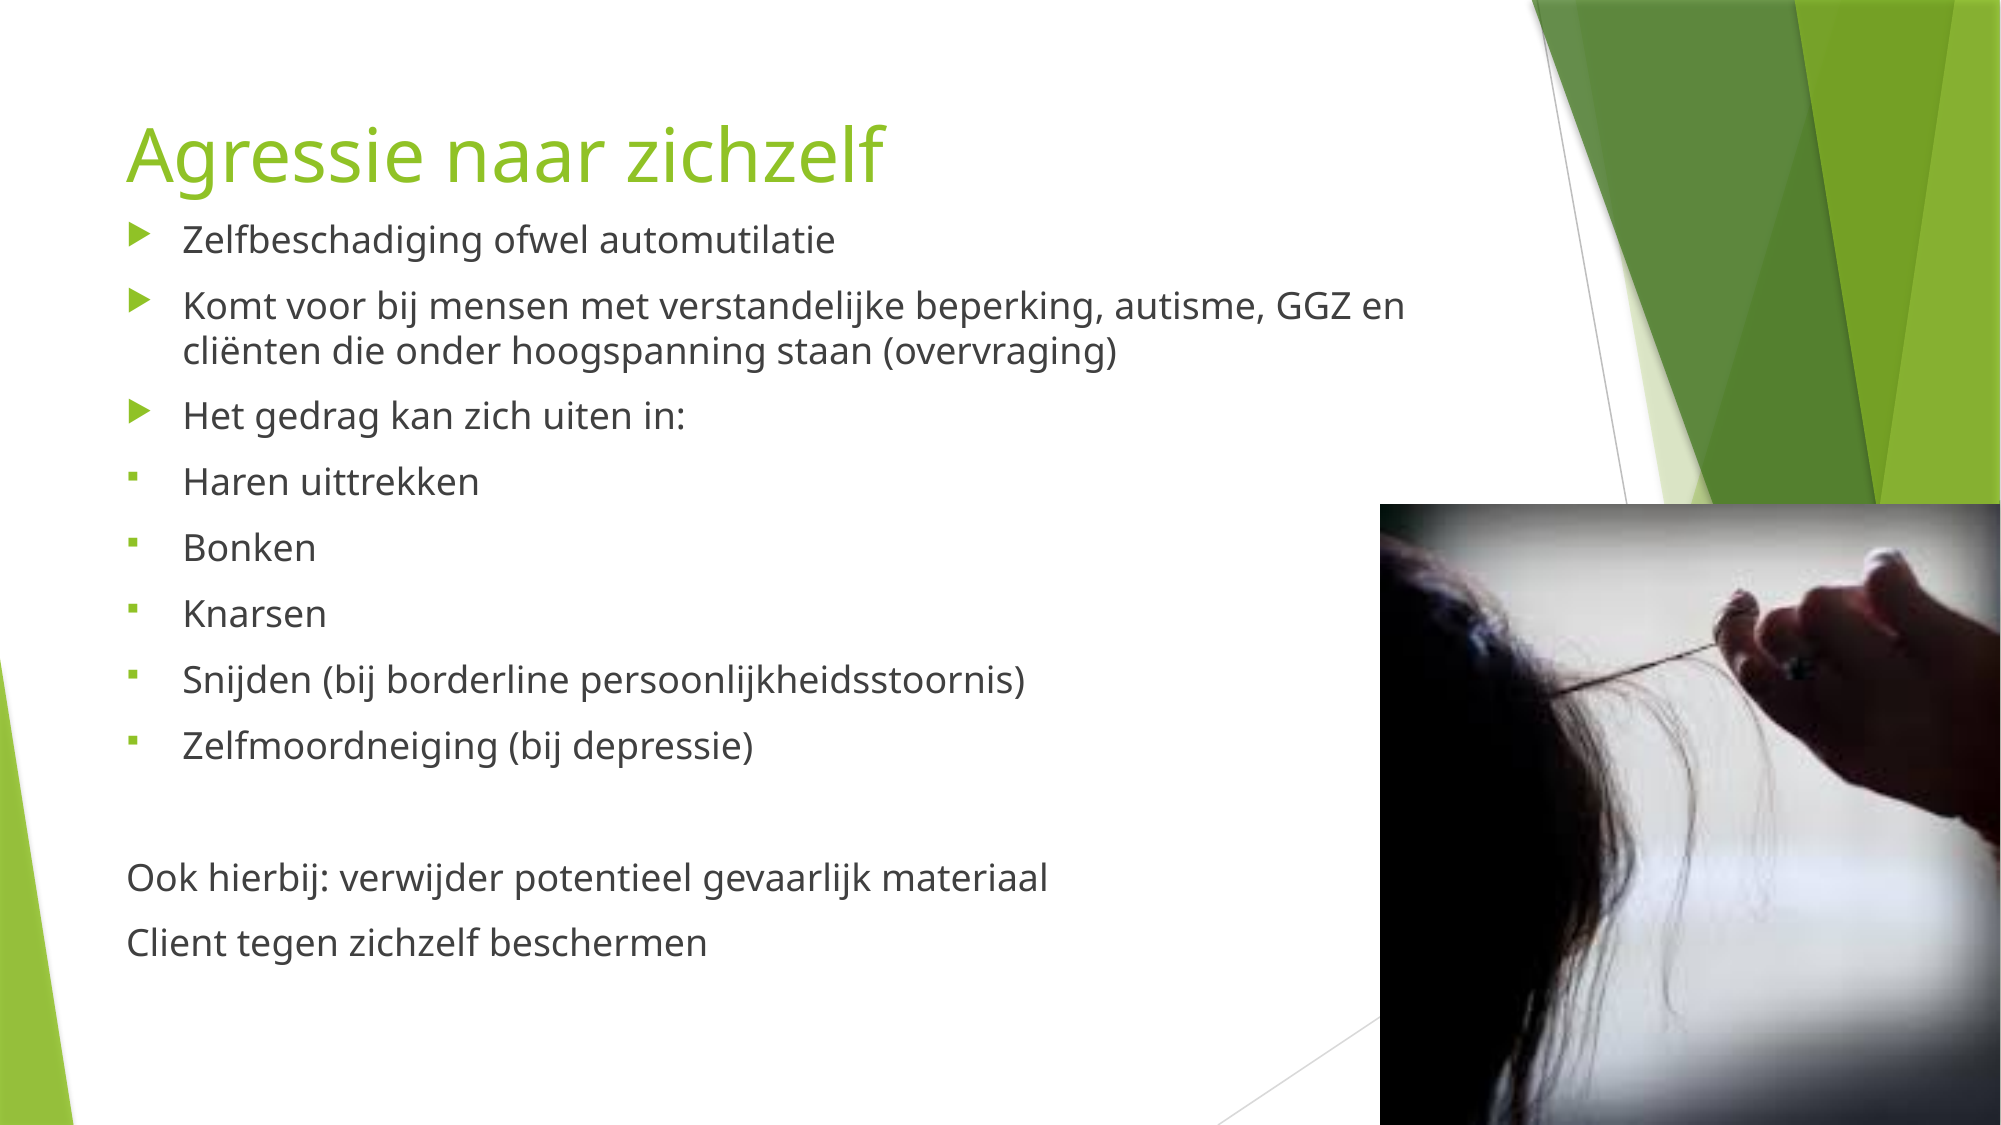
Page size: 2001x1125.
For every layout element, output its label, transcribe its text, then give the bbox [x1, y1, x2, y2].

title Agressie naar zichzelf [111, 99, 1522, 208]
list Zelfbeschadiging ofwel automutilatie Komt voor bij mensen met verstandelijke beperking, autisme, GGZ en cliënten die onder hoogspanning staan (overvraging) Het gedrag kan zich uiten in: Haren uittrekken Bonken Knarsen Snijden (bij borderline persoonlijkheidsstoornis) Zelfmoordneiging (bij depressie) Ook hierbij: verwijder potentieel gevaarlijk materiaal Client tegen zichzelf beschermen [111, 208, 1522, 979]
picture [1379, 504, 2000, 1125]
